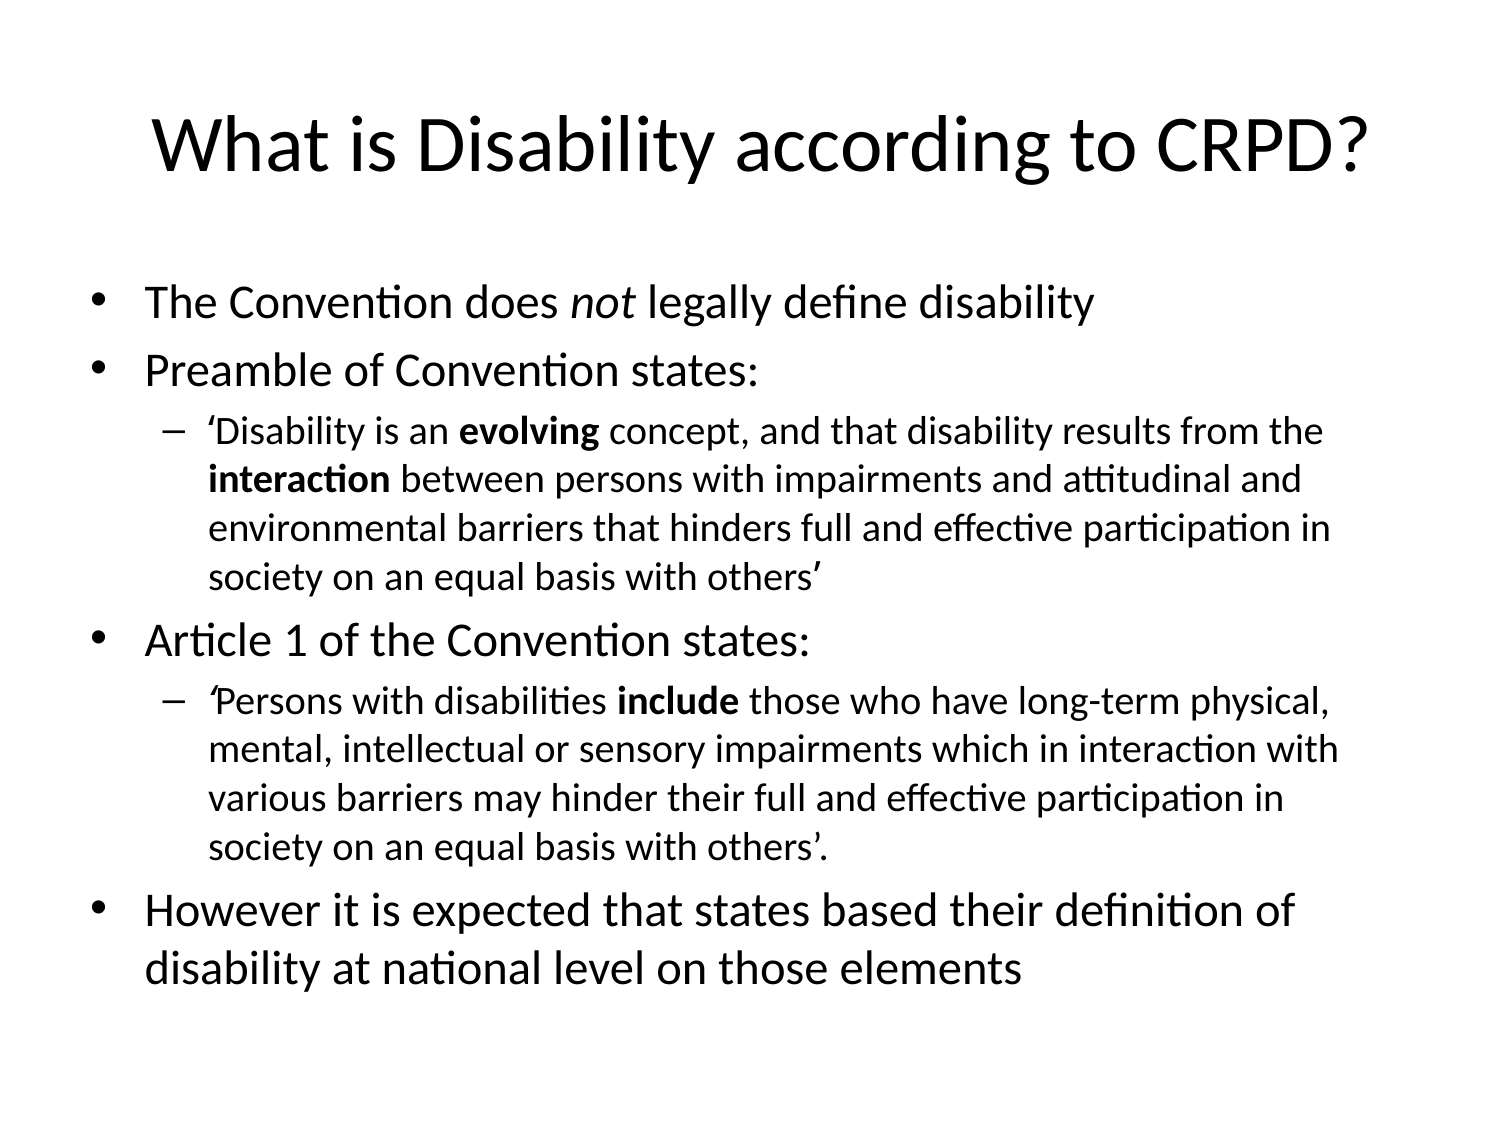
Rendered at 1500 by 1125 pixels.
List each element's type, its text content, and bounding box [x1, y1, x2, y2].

list The Convention does not legally define disability Preamble of Convention states: ‘Disability is an evolving concept, and that disability results from the interaction between persons with impairments and attitudinal and environmental barriers that hinders full and effective participation in society on an equal basis with others’ Article 1 of the Convention states: ‘Persons with disabilities include those who have long-term physical, mental, intellectual or sensory impairments which in interaction with various barriers may hinder their full and effective participation in society on an equal basis with others’. However it is expected that states based their definition of disability at national level on those elements [75, 262, 1425, 1005]
title What is Disability according to CRPD? [75, 45, 1450, 233]
